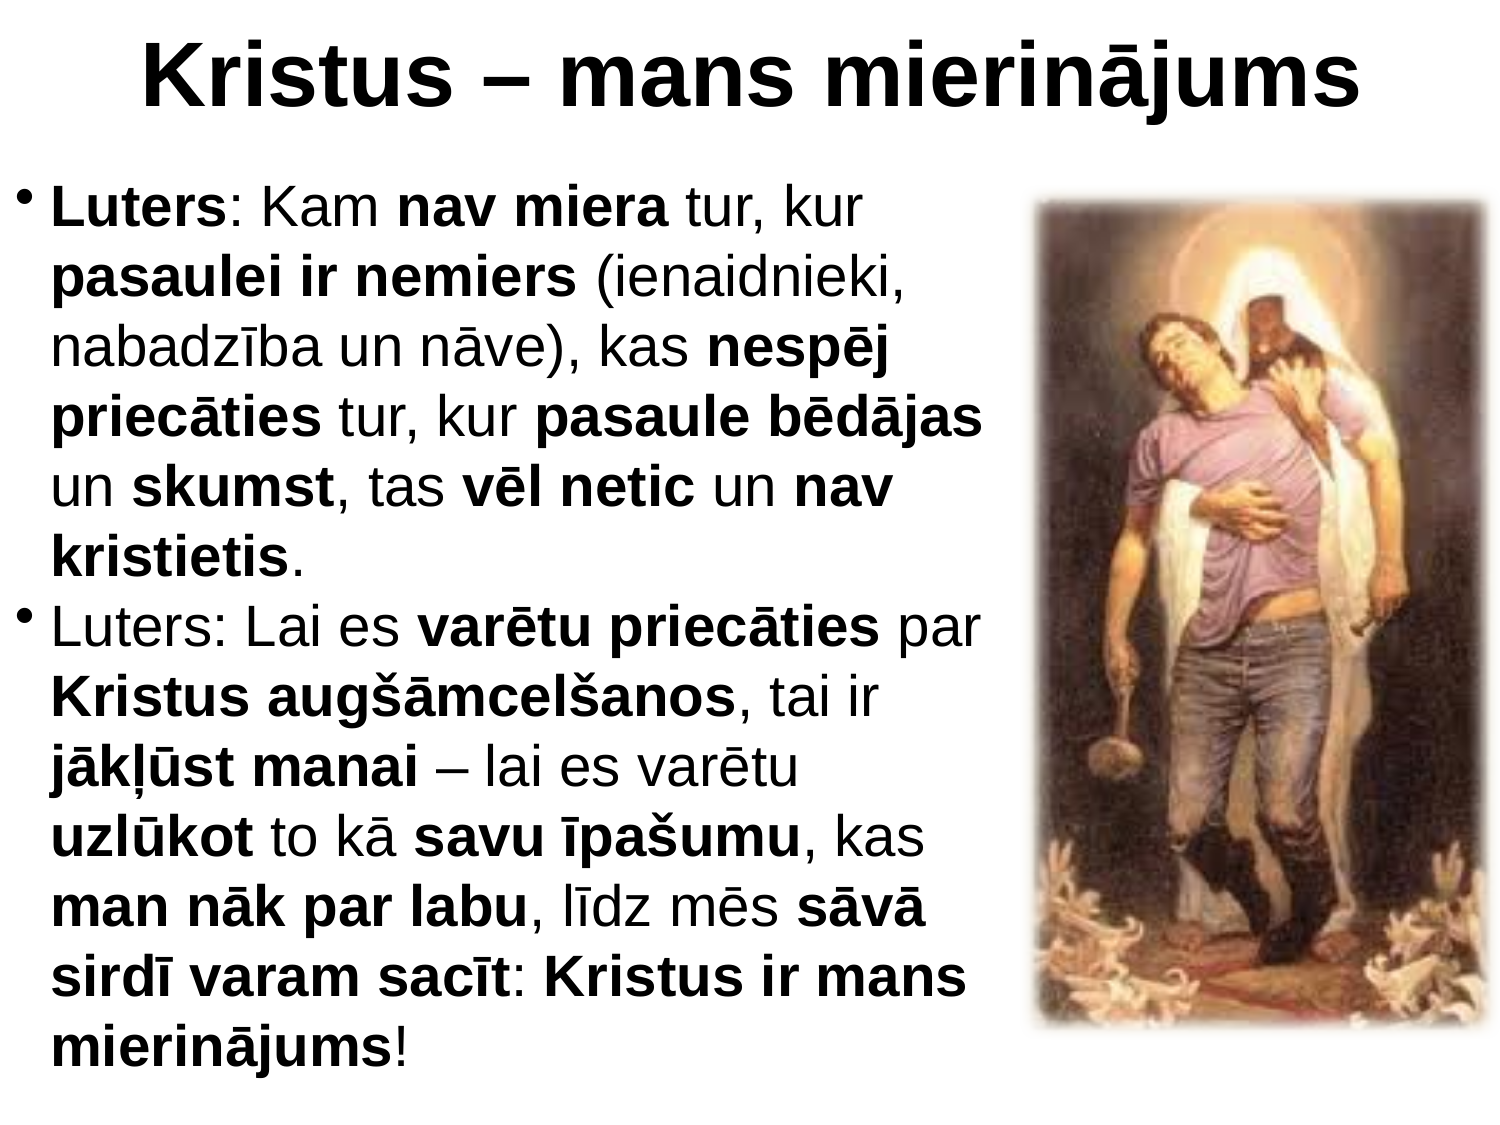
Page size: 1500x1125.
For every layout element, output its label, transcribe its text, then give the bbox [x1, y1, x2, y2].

title Kristus – mans mierinājums [76, 0, 1428, 140]
text_box Luters: Kam nav miera tur, kur pasaulei ir nemiers (ienaidnieki, nabadzība un nāve), kas nespēj priecāties tur, kur pasaule bēdājas un skumst, tas vēl netic un nav kristietis. Luters: Lai es varētu priecāties par Kristus augšāmcelšanos, tai ir jākļūst manai – lai es varētu uzlūkot to kā savu īpašumu, kas man nāk par labu, līdz mēs sāvā sirdī varam sacīt: Kristus ir mans mierinājums! [0, 160, 1022, 1125]
picture [1019, 184, 1500, 1040]
